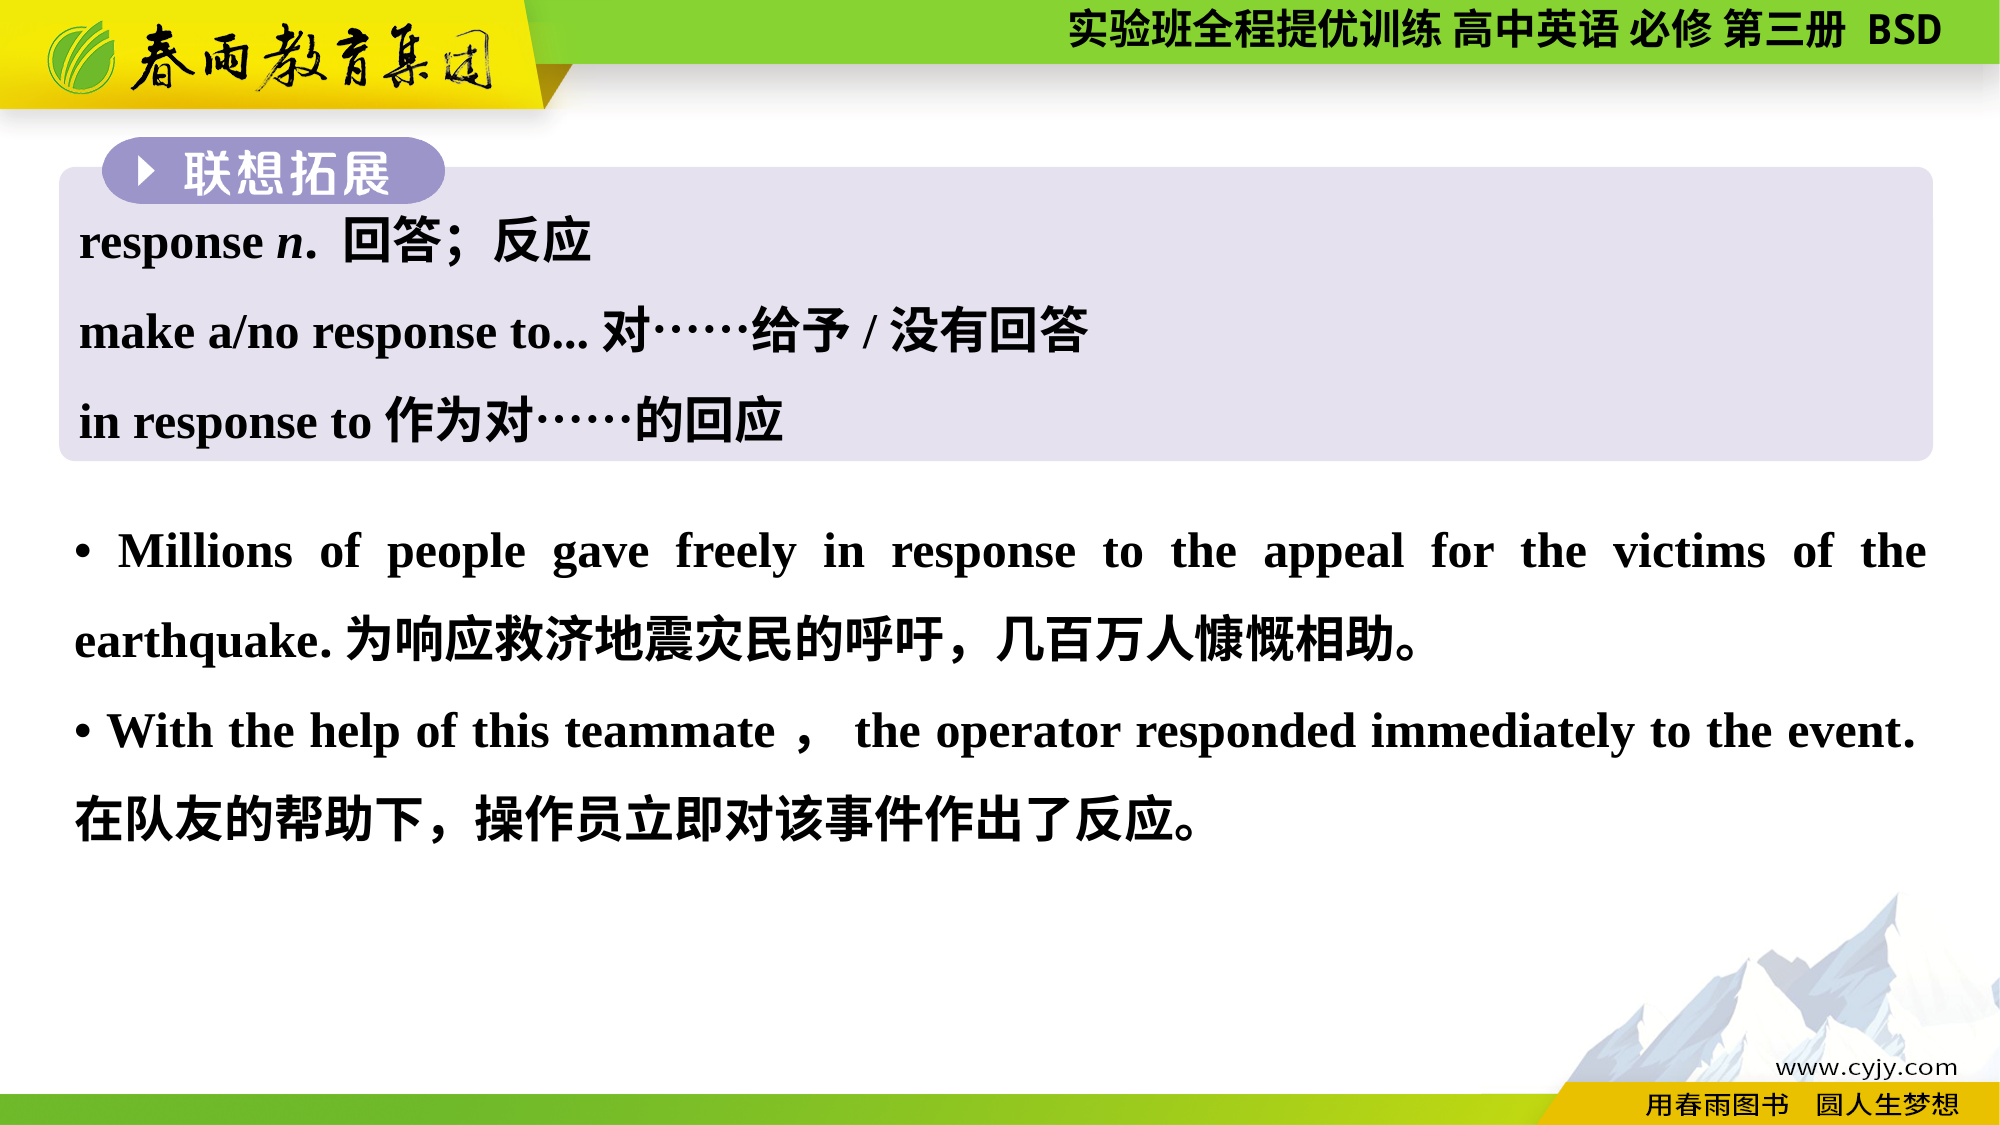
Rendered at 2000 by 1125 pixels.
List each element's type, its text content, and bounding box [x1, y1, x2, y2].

picture [0, 0, 2000, 1125]
text_box response n. 回答；反应 make a/no response to...对……给予/没有回答 in response to作为对……的回应 [59, 166, 1934, 462]
list • Millions of people gave freely in response to the appeal for the victims of the earthquake.为响应救济地震灾民的呼吁，几百万人慷慨相助。 • With the help of this teammate，the operator responded immediately to the event.在队友的帮助下，操作员立即对该事件作出了反应。 [59, 480, 1944, 848]
